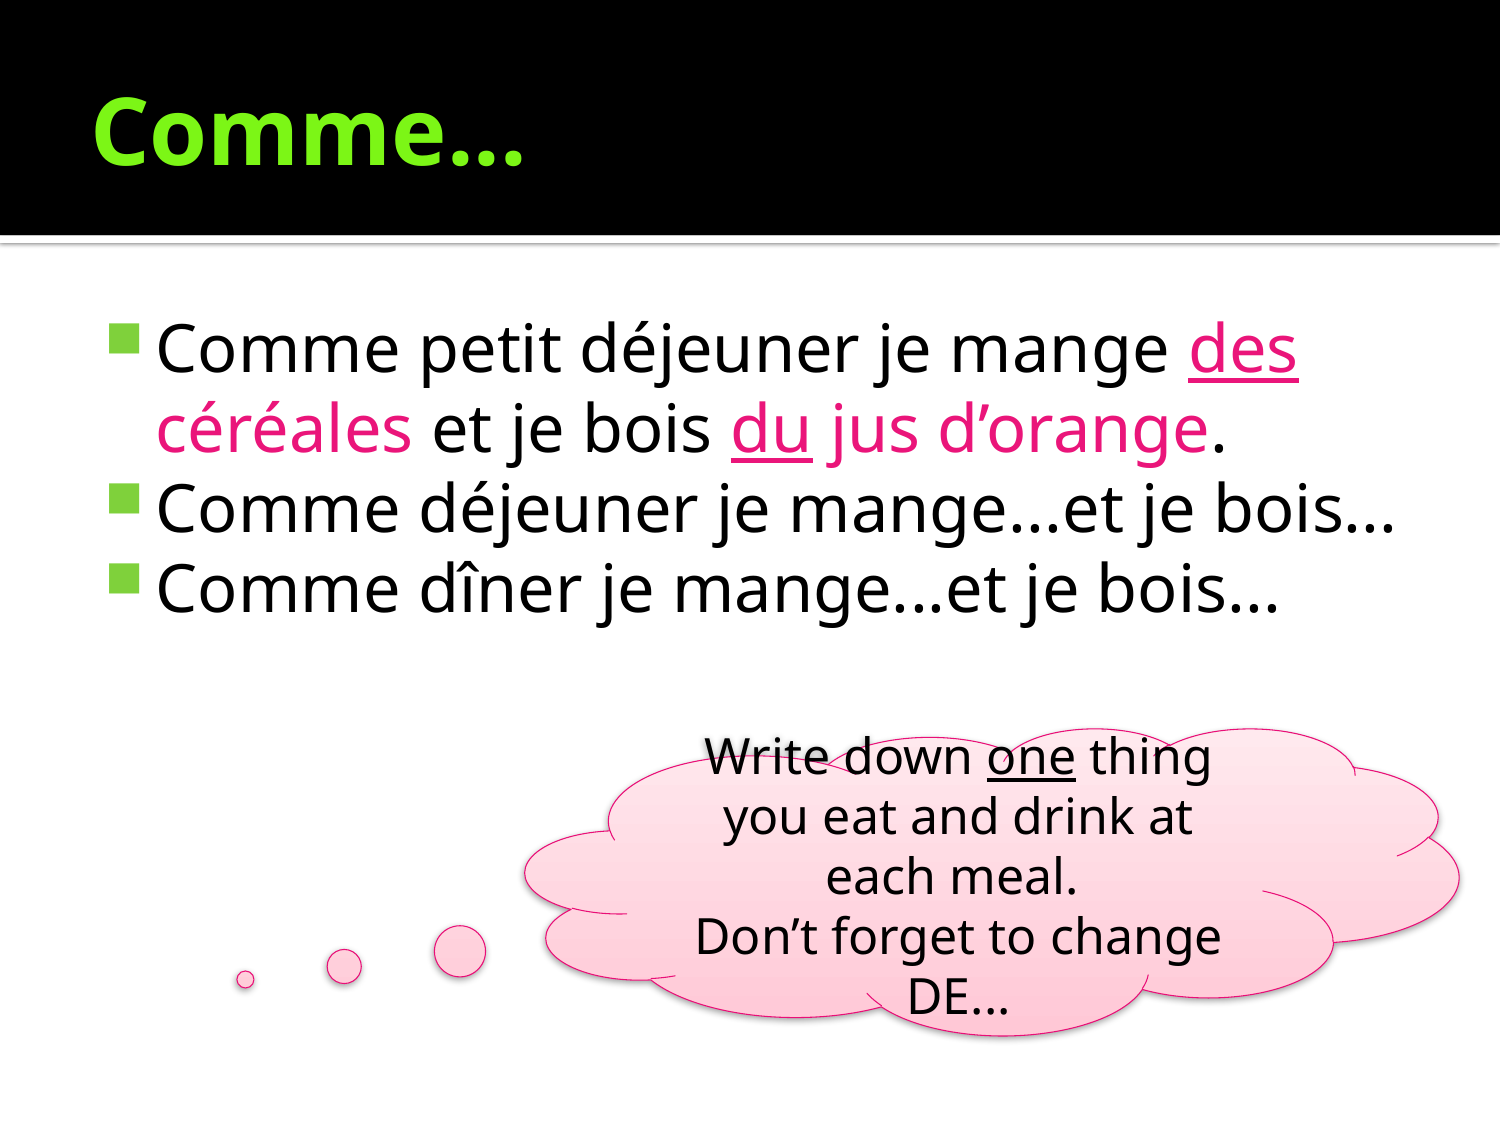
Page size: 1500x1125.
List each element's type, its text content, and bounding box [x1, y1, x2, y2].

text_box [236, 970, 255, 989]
text_box Write down one thing you eat and drink at each meal. Don’t forget to change DE... [524, 728, 1460, 1037]
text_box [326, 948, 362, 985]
list Comme petit déjeuner je mange des céréales et je bois du jus d’orange. Comme déjeuner je mange...et je bois... Comme dîner je mange...et je bois... [74, 290, 1500, 1051]
title Comme... [75, 25, 1425, 231]
text_box Write down one thing you eat and drink at each meal. Don’t forget to change DE... [433, 925, 487, 978]
